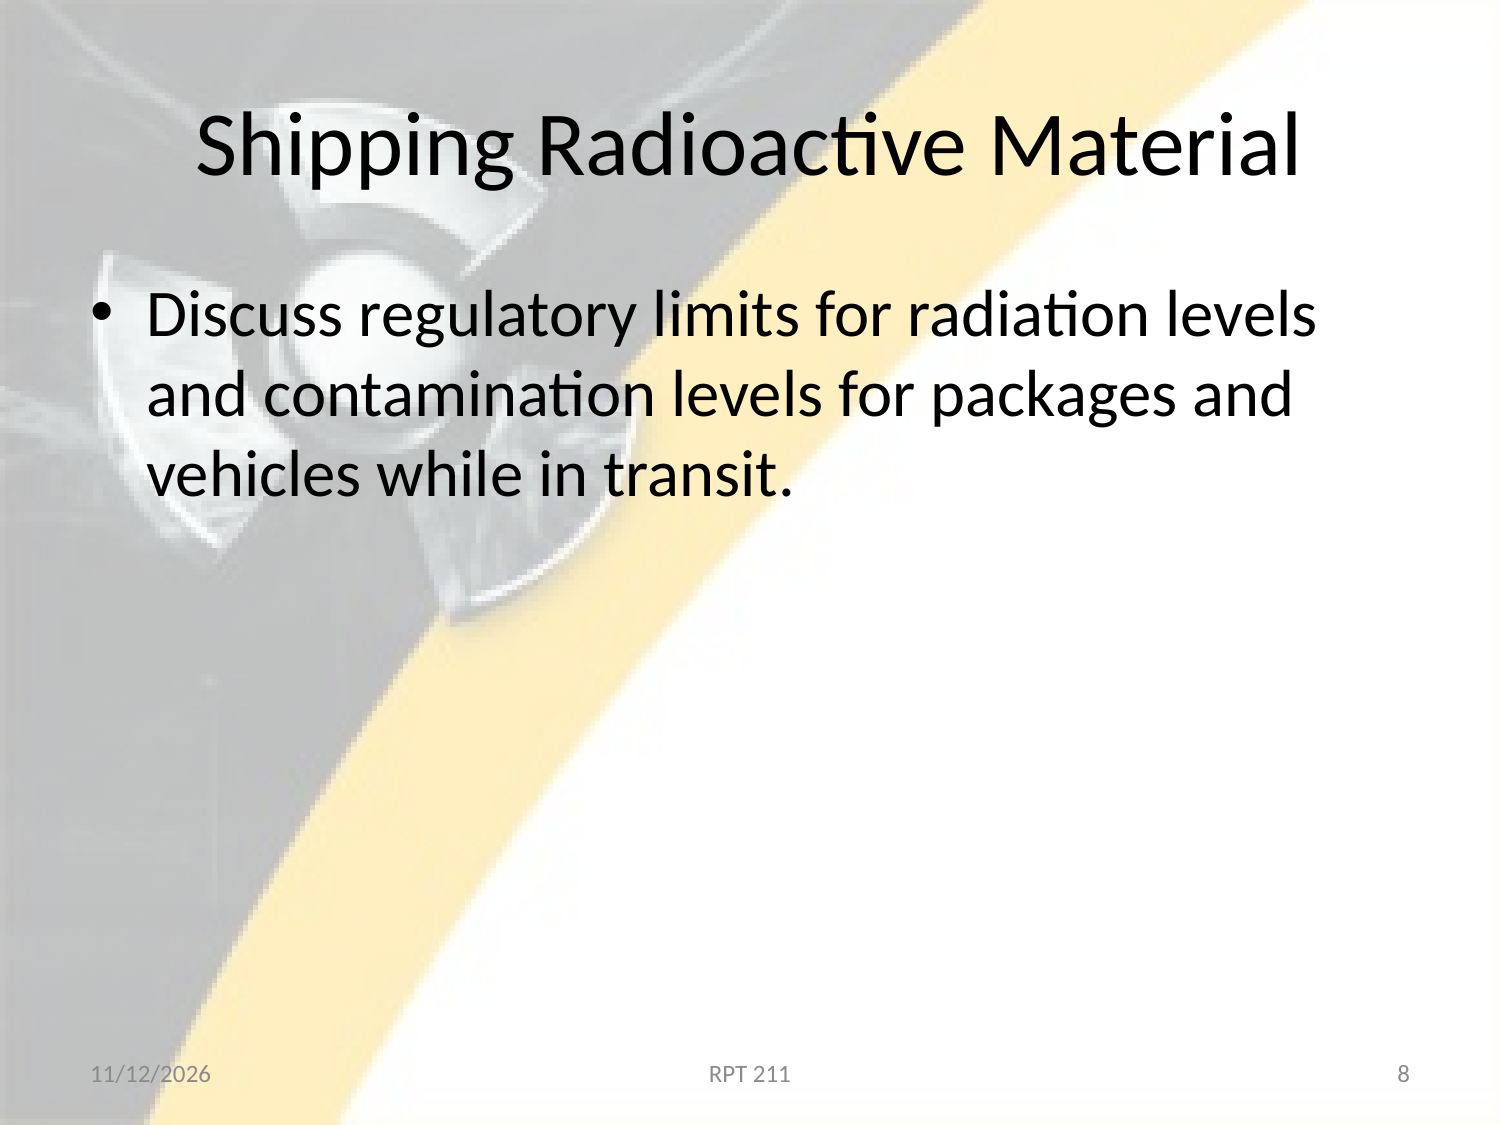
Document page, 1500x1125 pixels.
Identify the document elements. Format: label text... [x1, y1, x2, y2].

footer RPT 211 [512, 1042, 988, 1103]
list Discuss regulatory limits for radiation levels and contamination levels for packages and vehicles while in transit. [75, 262, 1425, 1005]
slide_number 8 [1074, 1042, 1425, 1103]
title Shipping Radioactive Material [75, 45, 1425, 233]
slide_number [75, 1042, 425, 1103]
